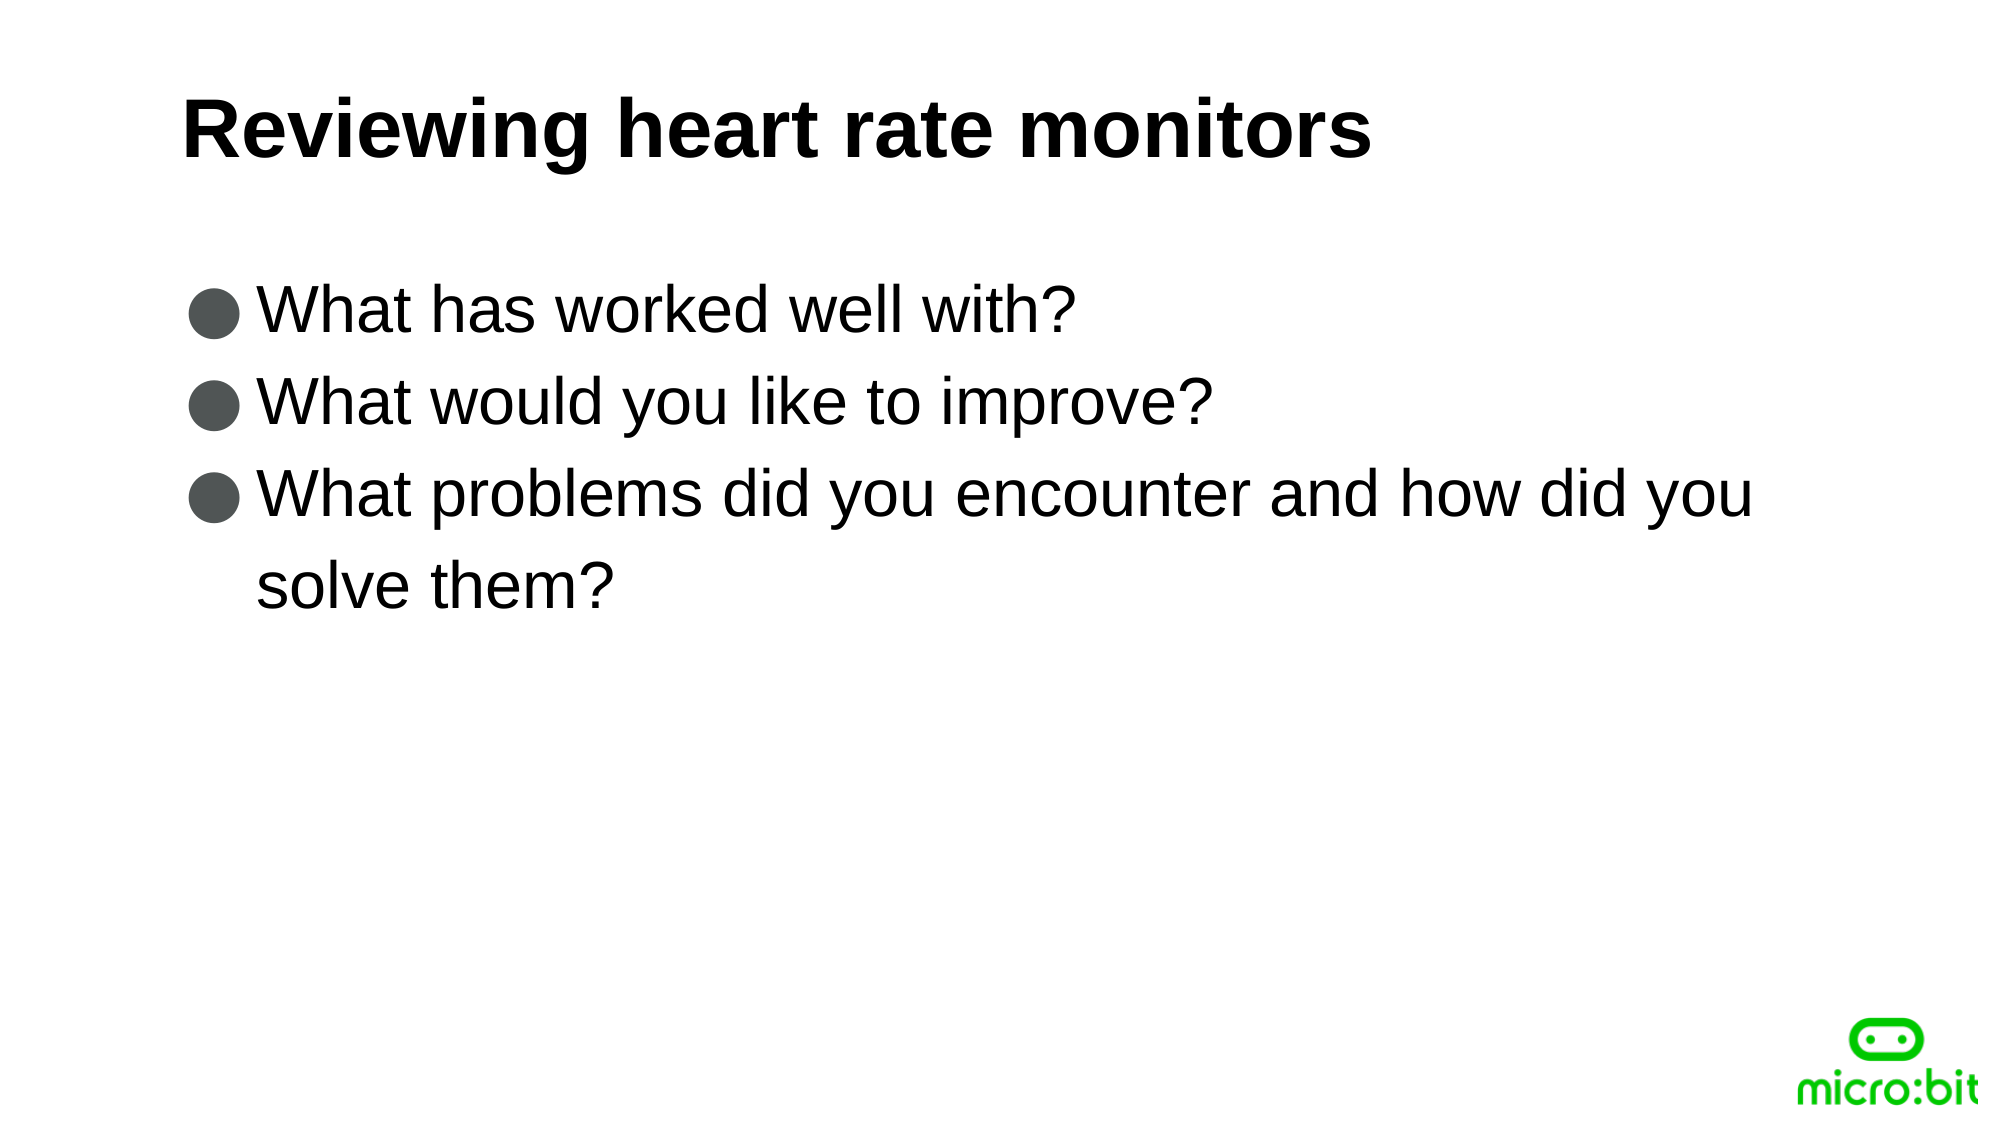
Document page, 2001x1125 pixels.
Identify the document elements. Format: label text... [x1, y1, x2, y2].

picture [1797, 1017, 1978, 1106]
text_box Reviewing heart rate monitors What has worked well with? What would you like to improve? What problems did you encounter and how did you solve them? [166, 60, 1918, 884]
